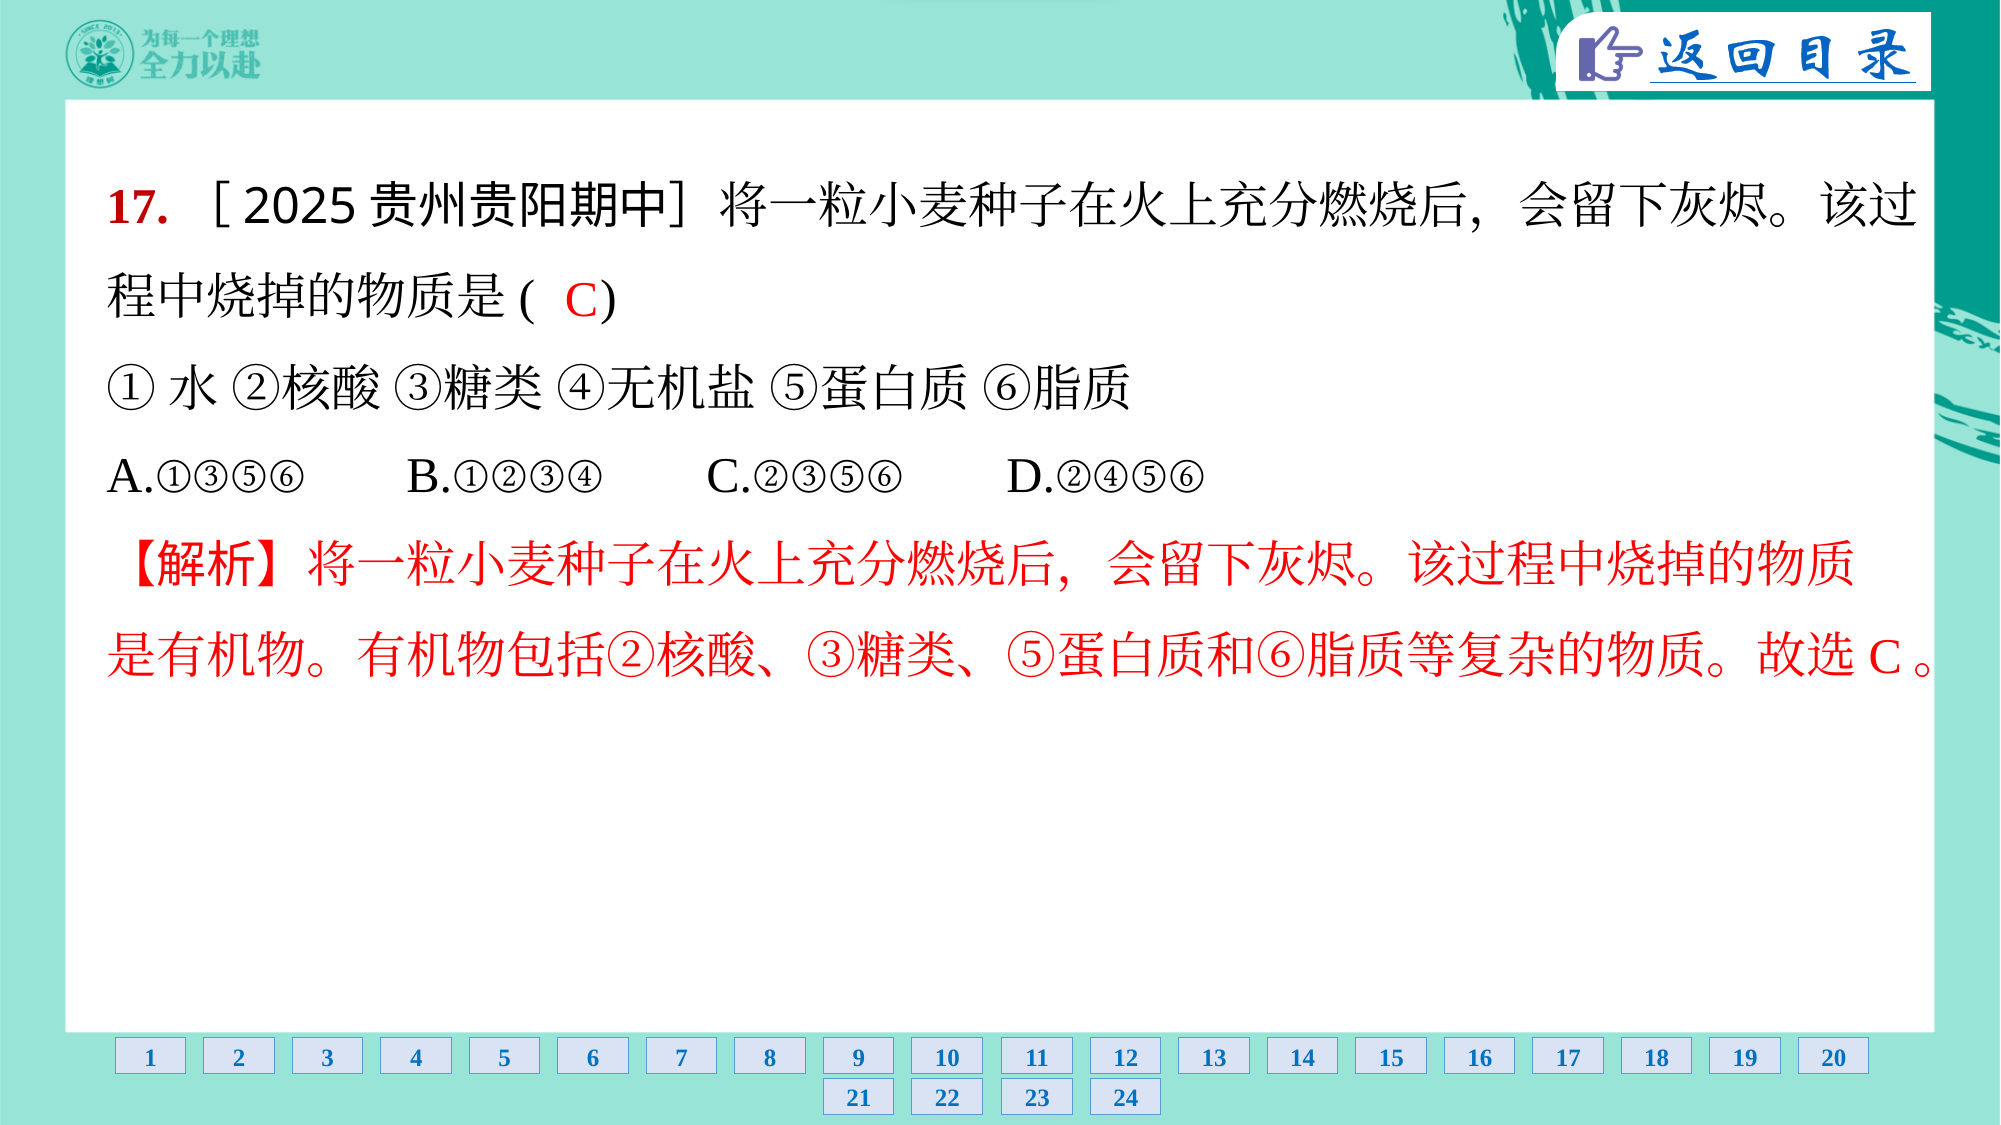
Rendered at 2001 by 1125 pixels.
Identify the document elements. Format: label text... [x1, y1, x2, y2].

text_box 【解析】将一粒小麦种子在火上充分燃烧后，会留下灰烬。该过程中烧掉的物质 是有机物。有机物包括②核酸、③糖类、⑤蛋白质和⑥脂质等复杂的物质。故选C。 [106, 500, 1895, 684]
text_box ①水 ②核酸 ③糖类 ④无机盐 ⑤蛋白质 ⑥脂质 [106, 329, 1895, 414]
text_box C [546, 234, 617, 327]
picture [0, 0, 2000, 1125]
text_box A.①③⑤⑥ B.①②③④ C.②③⑤⑥ D.②④⑤⑥ [106, 414, 1895, 500]
text_box 17.［2025贵州贵阳期中］将一粒小麦种子在火上充分燃烧后，会留下灰烬。该过 程中烧掉的物质是( ) [106, 141, 1895, 325]
